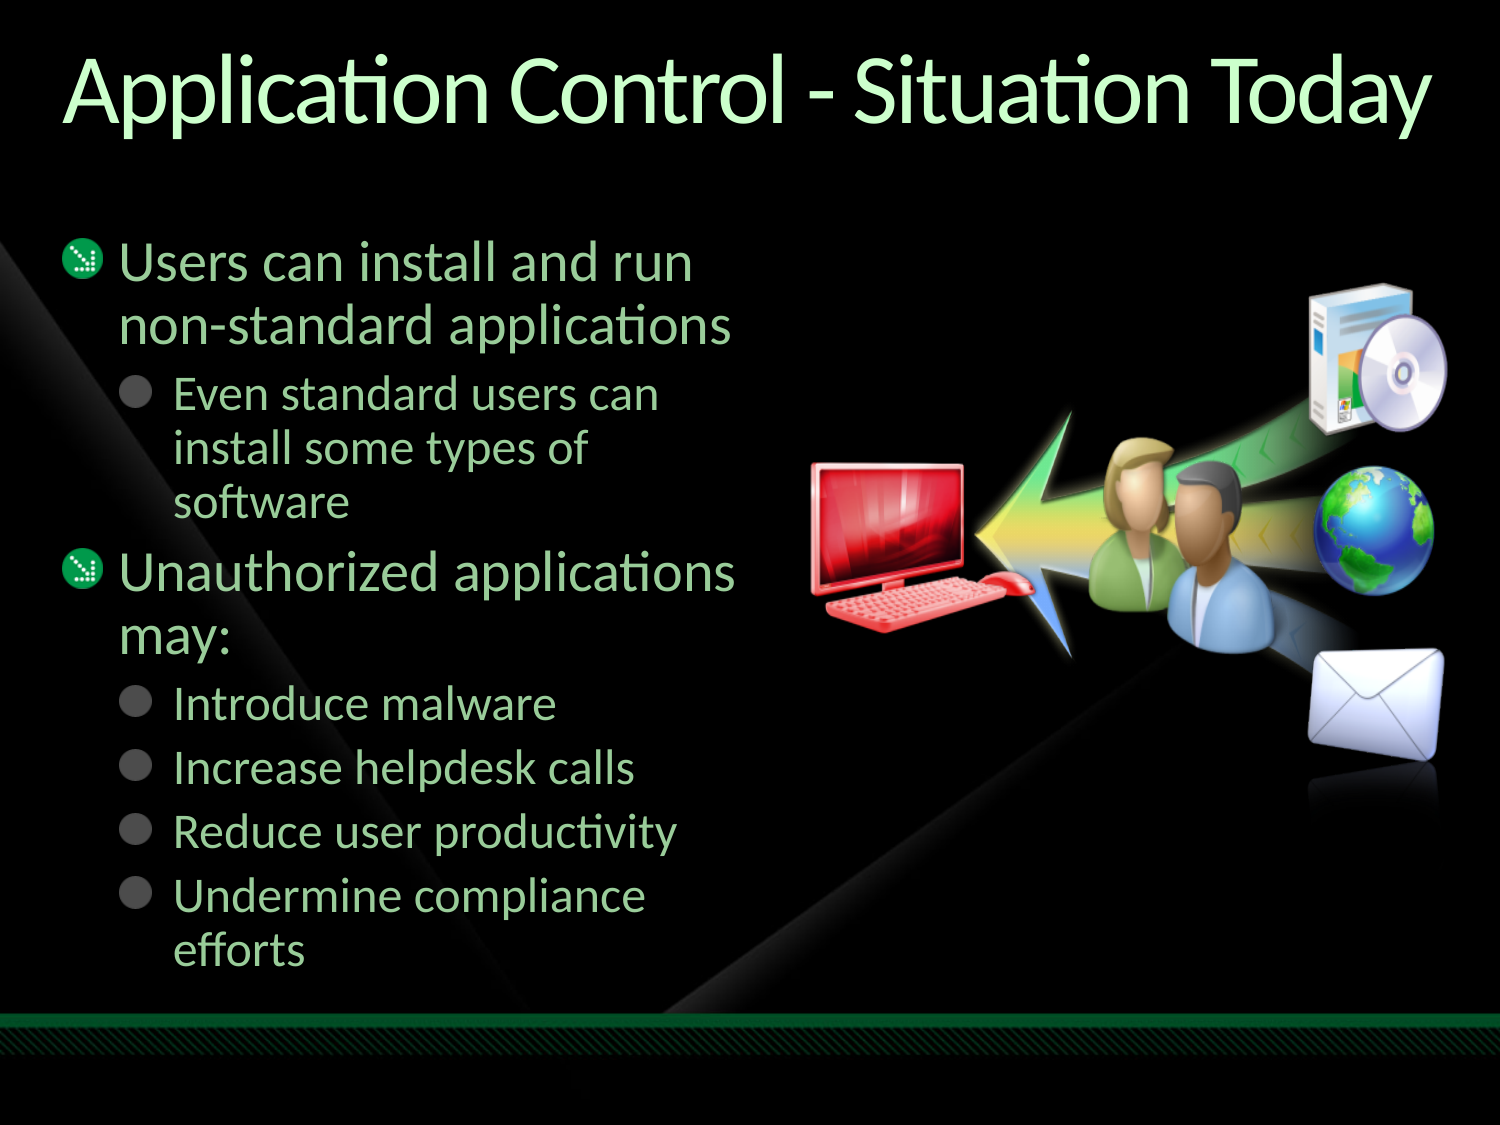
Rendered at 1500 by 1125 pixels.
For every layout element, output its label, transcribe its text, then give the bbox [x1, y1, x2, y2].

title Application Control - Situation Today [62, 37, 1438, 147]
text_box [806, 282, 1450, 872]
list Users can install and run non-standard applications Even standard users can install some types of software Unauthorized applications may: Introduce malware Increase helpdesk calls Reduce user productivity Undermine compliance efforts [62, 231, 738, 581]
picture [0, 0, 1500, 1125]
